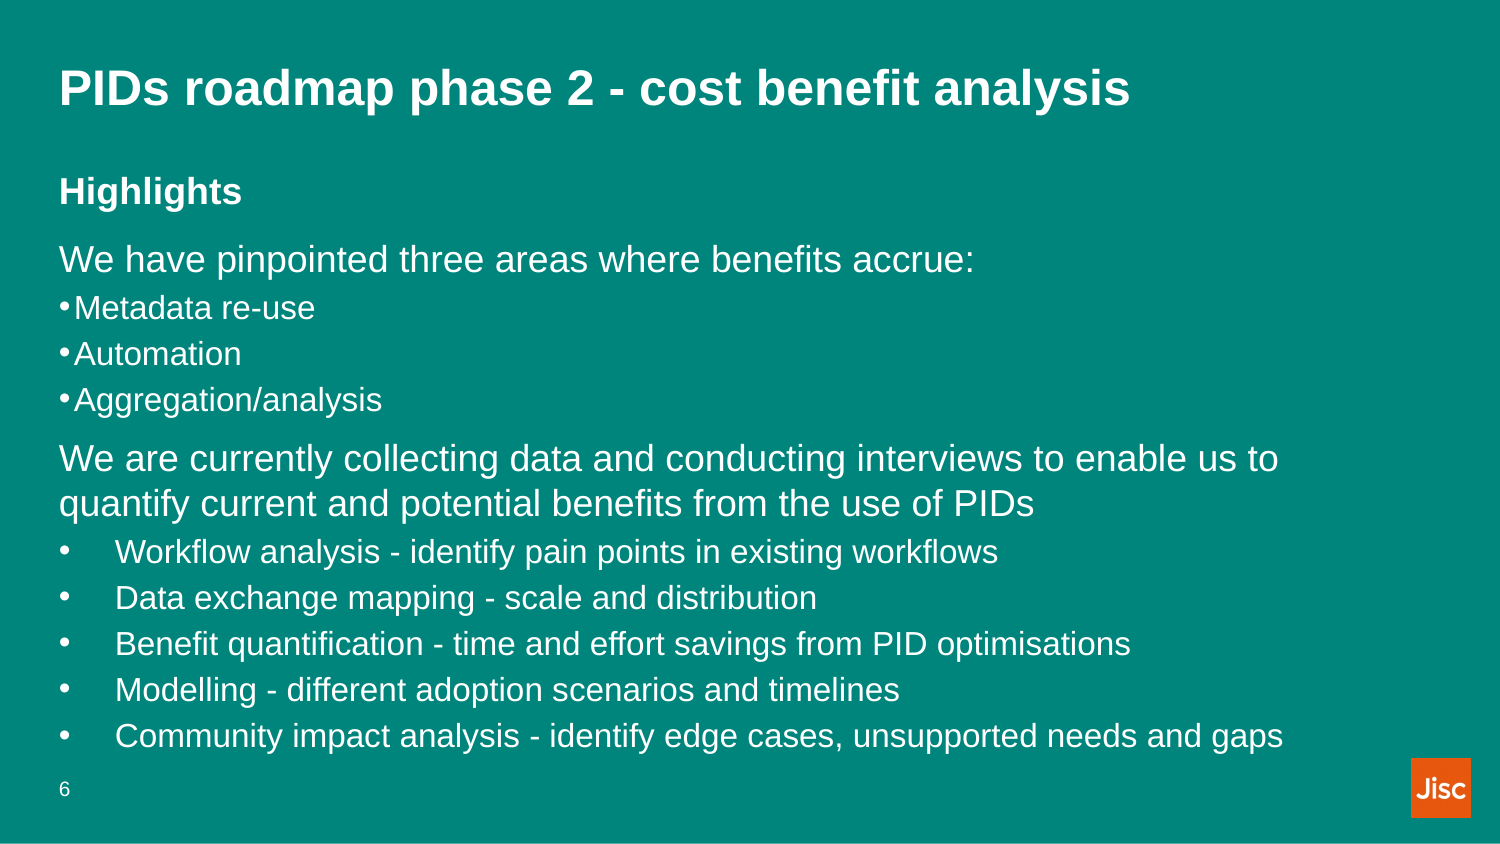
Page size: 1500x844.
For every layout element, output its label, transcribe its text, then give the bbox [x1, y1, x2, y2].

list We have pinpointed three areas where benefits accrue: Metadata re-use Automation Aggregation/analysis We are currently collecting data and conducting interviews to enable us to quantify current and potential benefits from the use of PIDs Workflow analysis - identify pain points in existing workflows Data exchange mapping - scale and distribution Benefit quantification - time and effort savings from PID optimisations Modelling - different adoption scenarios and timelines Community impact analysis - identify edge cases, unsupported needs and gaps [58, 234, 1413, 729]
title PIDs roadmap phase 2 - cost benefit analysis [58, 55, 1196, 112]
list Highlights [58, 171, 1129, 214]
slide_number 6 [58, 758, 92, 818]
picture [1411, 758, 1471, 818]
